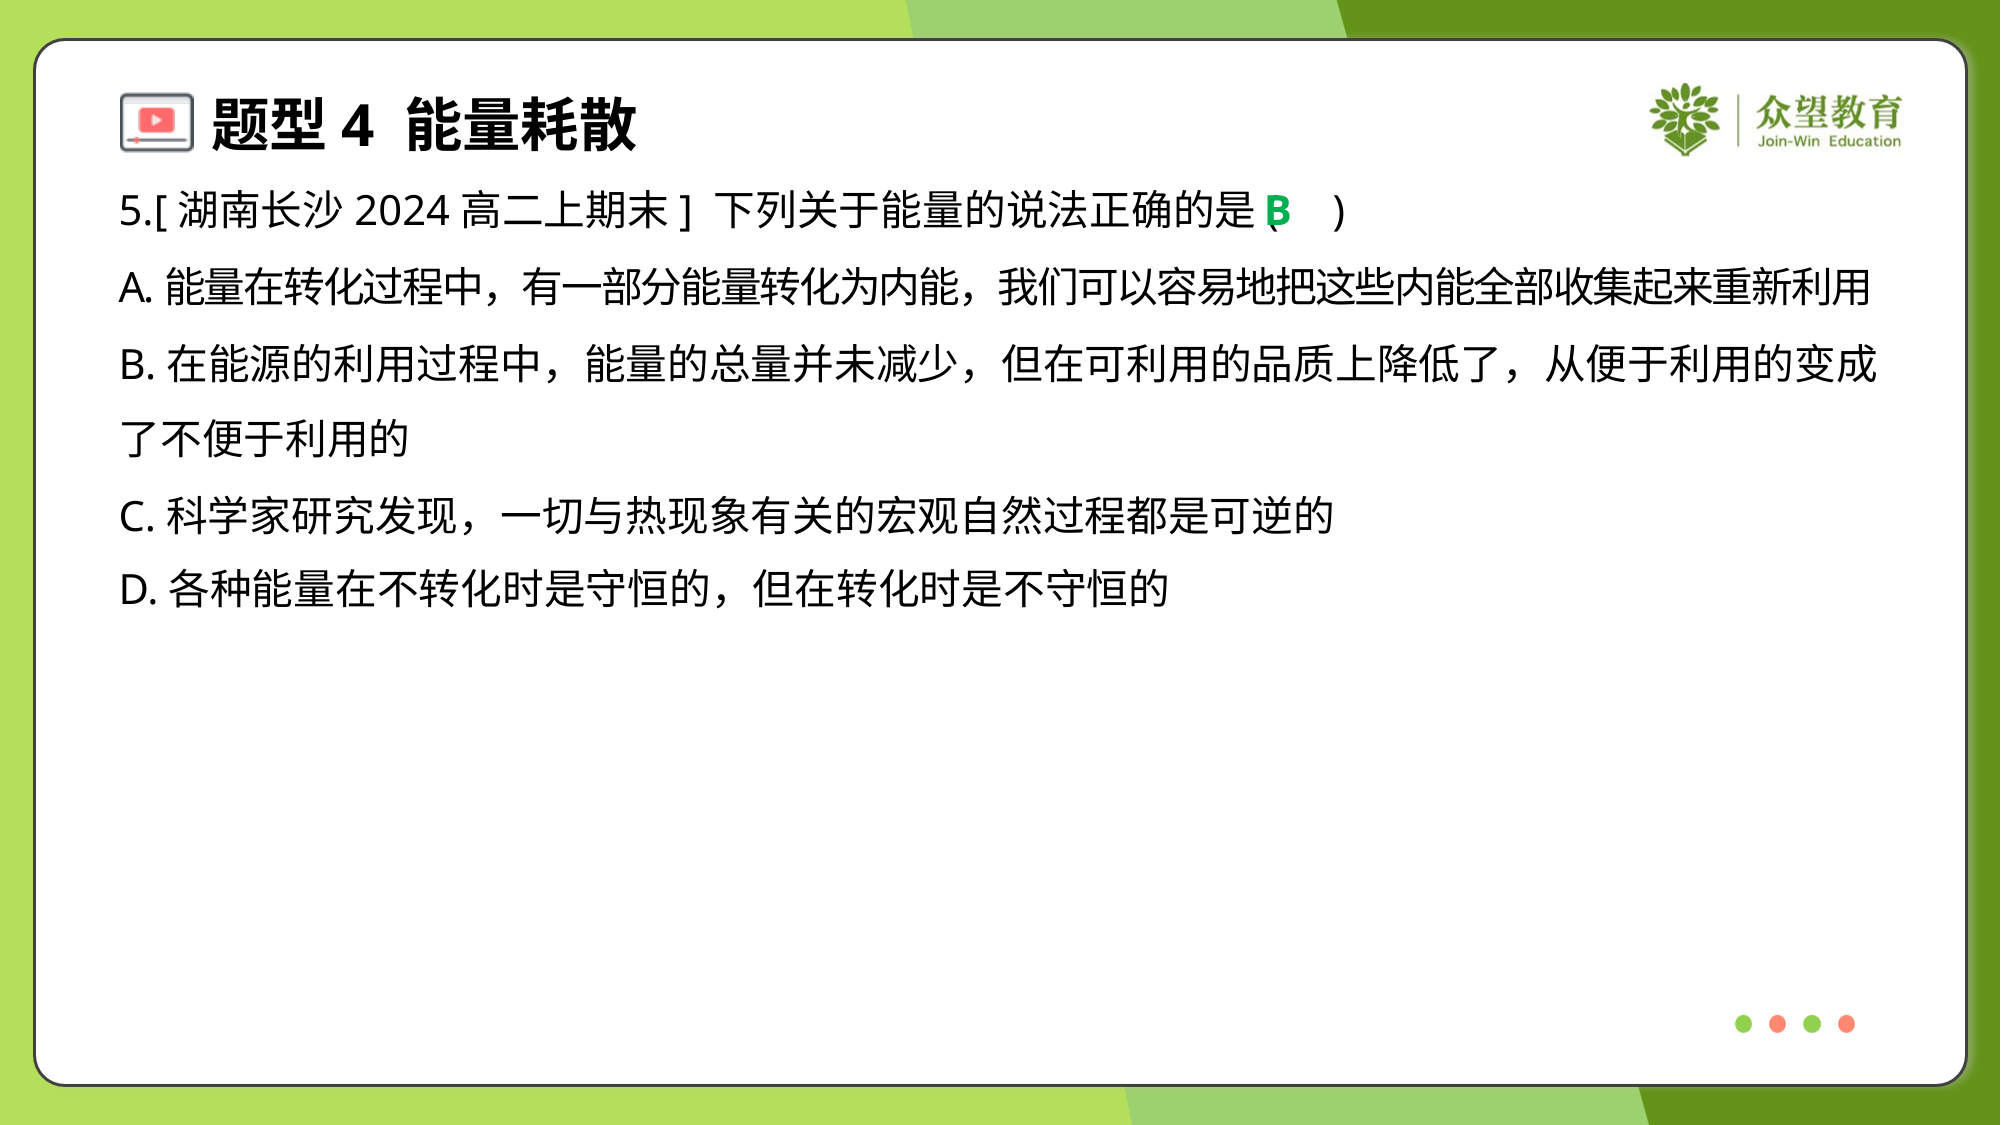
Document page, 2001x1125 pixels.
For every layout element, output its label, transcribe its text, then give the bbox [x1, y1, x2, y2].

text_box 5.[湖南长沙2024高二上期末] 下列关于能量的说法正确的是( ) [118, 158, 1248, 226]
text_box B [1248, 158, 1307, 226]
picture [0, 0, 2000, 1125]
text_box 5.[湖南长沙2024高二上期末] 下列关于能量的说法正确的是( ) [1307, 158, 1883, 226]
text_box A.能量在转化过程中，有一部分能量转化为内能，我们可以容易地把这些内能全部收集起来重新利用 B.在能源的利用过程中，能量的总量并未减少，但在可利用的品质上降低了，从便于利用的变成 了不便于利用的 C.科学家研究发现，一切与热现象有关的宏观自然过程都是可逆的 D.各种能量在不转化时是守恒的，但在转化时是不守恒的 [118, 235, 1883, 606]
